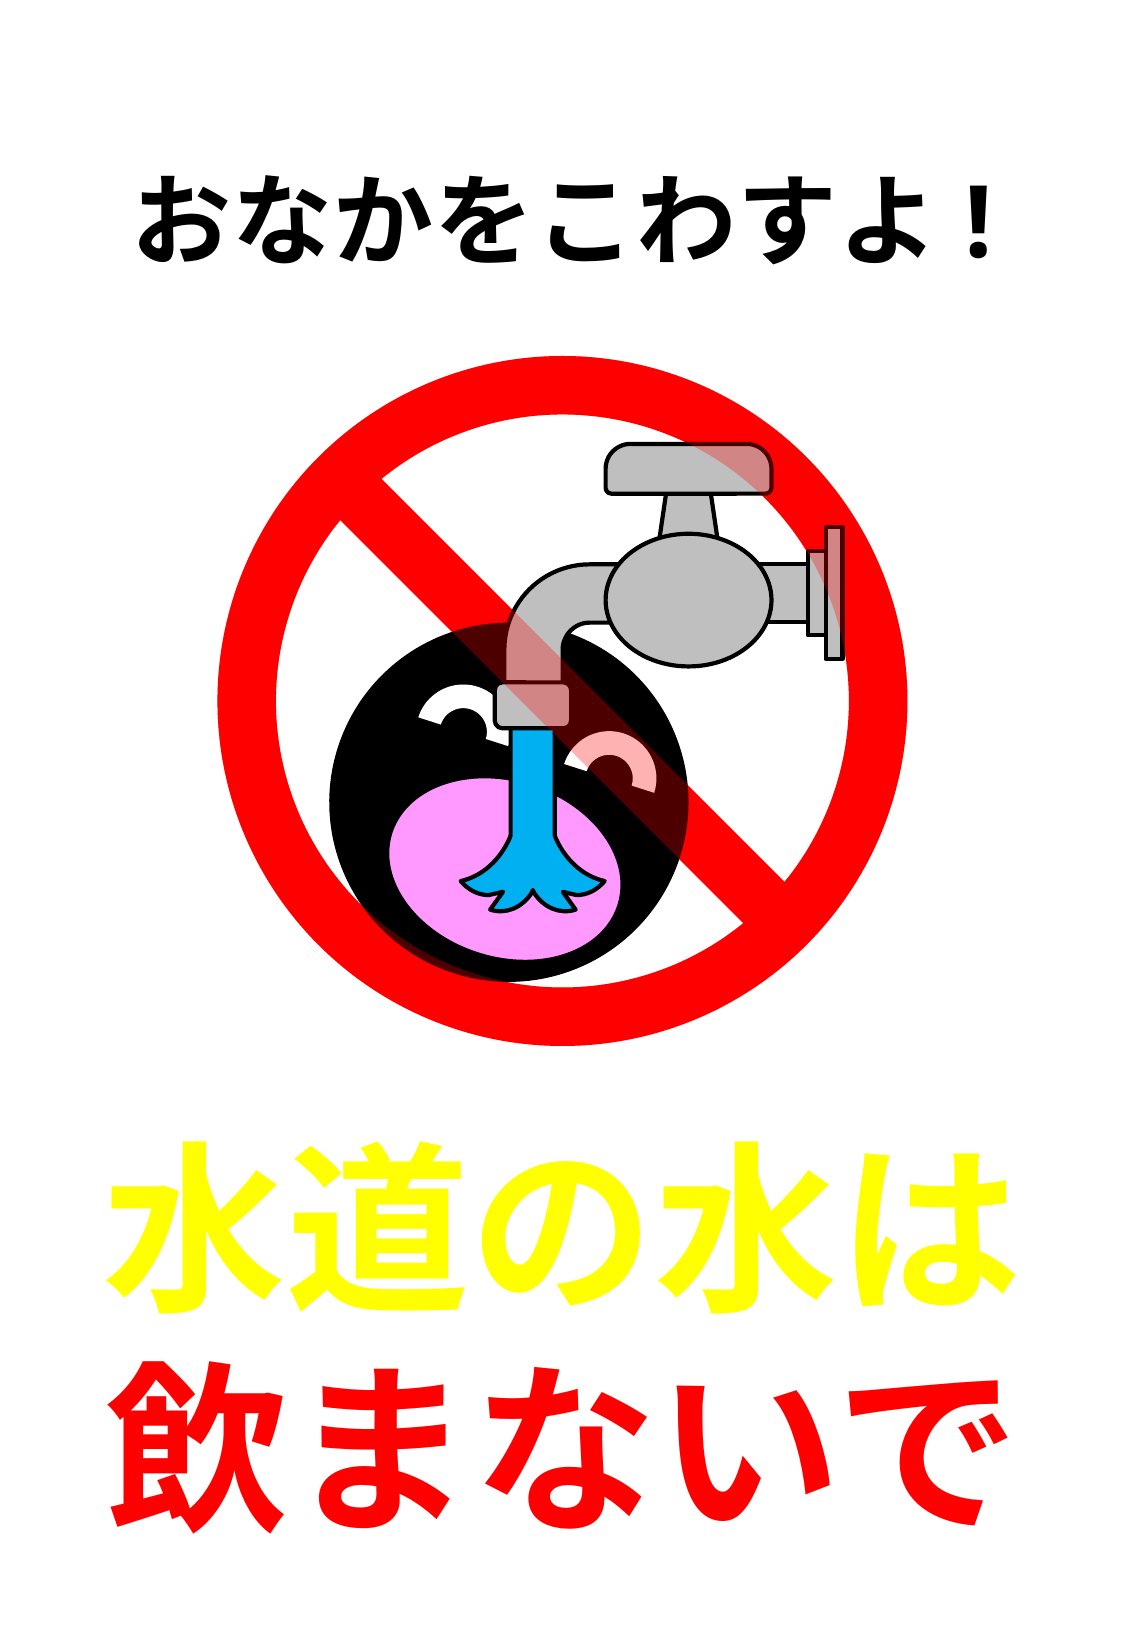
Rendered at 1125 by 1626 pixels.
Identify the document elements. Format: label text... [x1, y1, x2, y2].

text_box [217, 355, 908, 1047]
text_box おなかをこわすよ! [0, 150, 1125, 285]
text_box 水道の水は 飲まないで [0, 1106, 1125, 1562]
